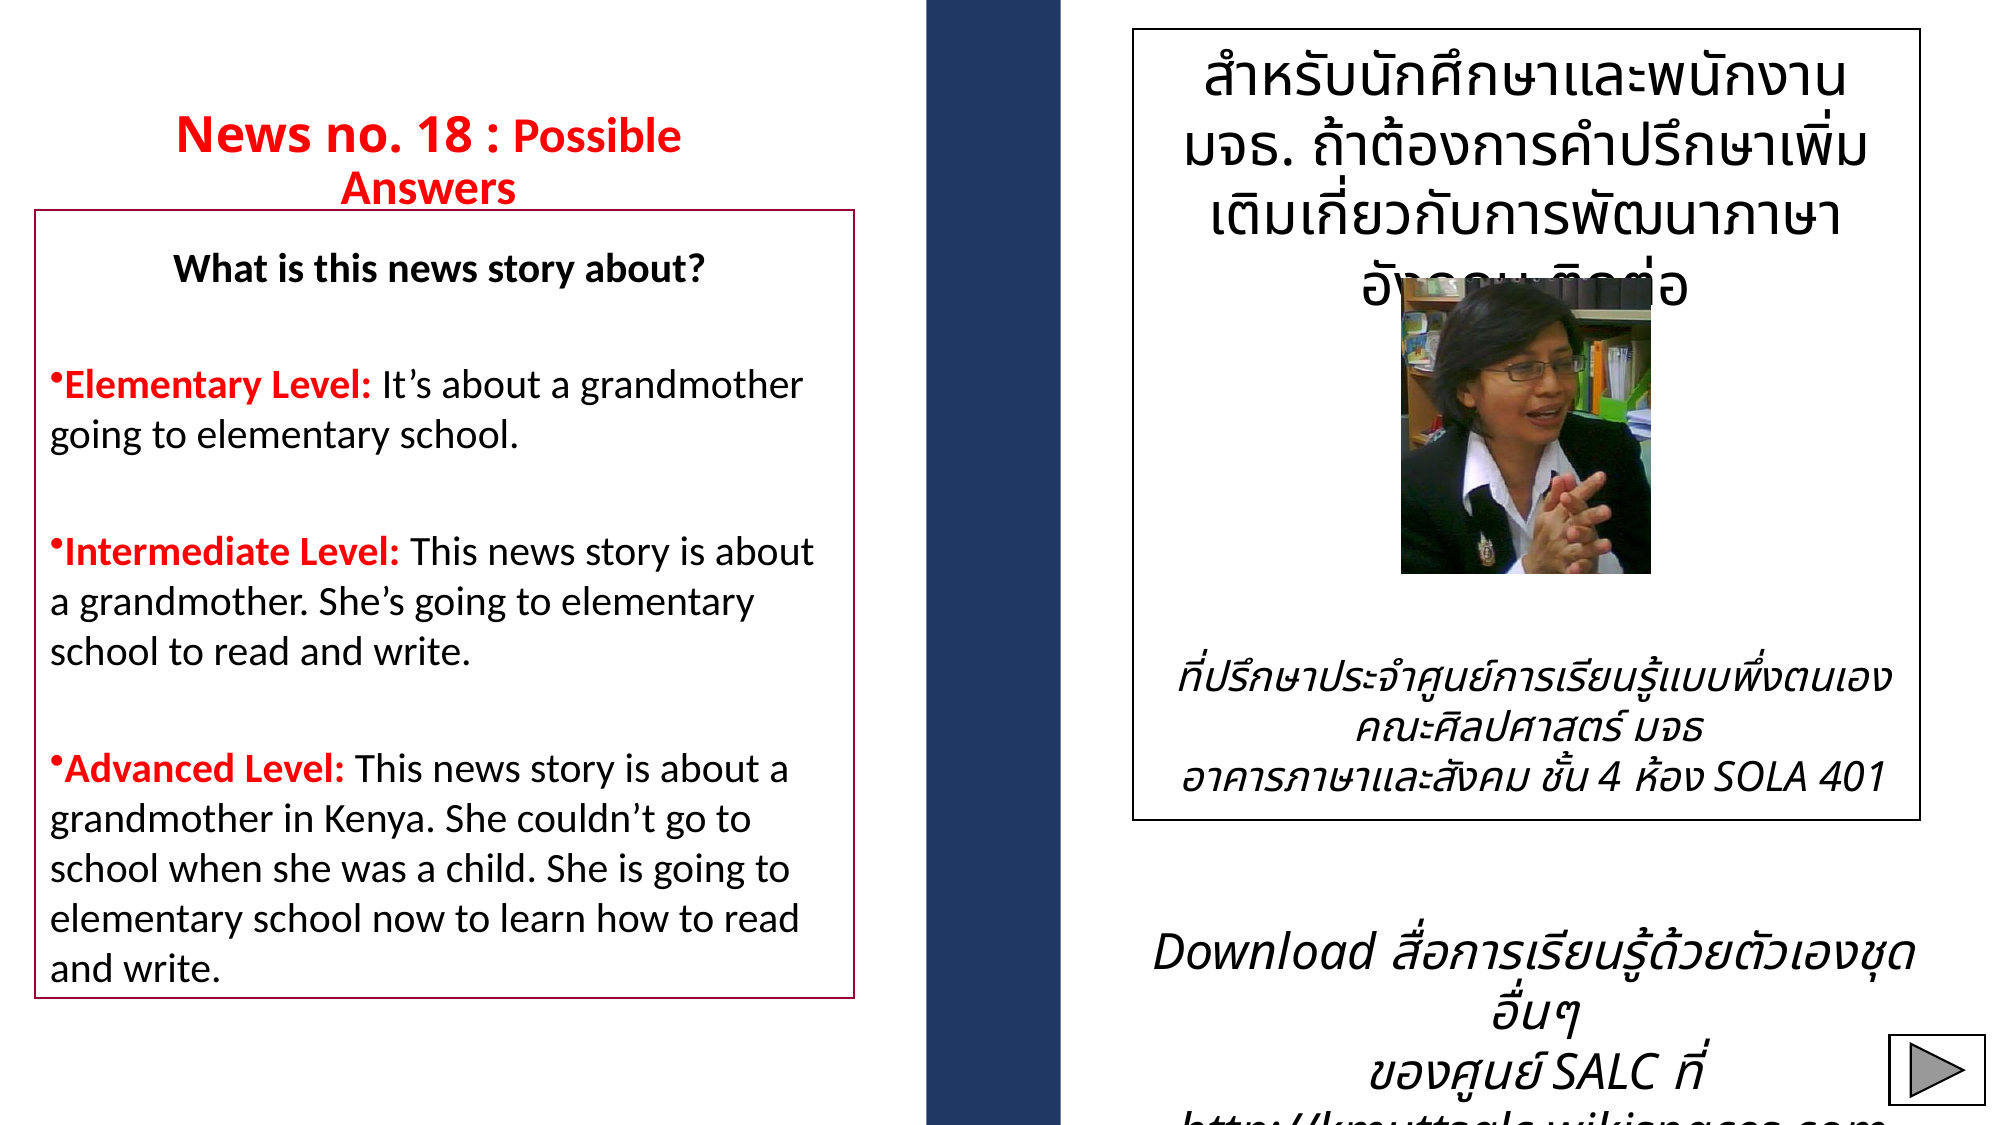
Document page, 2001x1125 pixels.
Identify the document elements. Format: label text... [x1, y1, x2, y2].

text_box [925, 0, 1062, 1125]
text_box [1935, 1034, 1986, 1106]
text_box ที่ปรึกษาประจำศูนย์การเรียนรู้แบบพึ่งตนเอง คณะศิลปศาสตร์ มจธ อาคารภาษาและสังคม ชั้น 4 ห้อง SOLA 401 Download สื่อการเรียนรู้ด้วยตัวเองชุดอื่นๆ ของศูนย์ SALC ที่ http://kmuttsalc.wikispaces.com [1132, 641, 1935, 1125]
text_box What is this news story about? Elementary Level: It’s about a grandmother going to elementary school. Intermediate Level: This news story is about a grandmother. She’s going to elementary school to read and write. Advanced Level: This news story is about a grandmother in Kenya. She couldn’t go to school when she was a child. She is going to elementary school now to learn how to read and write. [35, 209, 855, 999]
picture [1401, 277, 1651, 574]
table_header News no. 18 : Possible Answers [91, 91, 767, 209]
text_box สำหรับนักศึกษาและพนักงาน มจธ. ถ้าต้องการคำปรึกษาเพิ่มเติมเกี่ยวกับการพัฒนาภาษาอังกฤษ ติดต่อ [1132, 28, 1921, 641]
